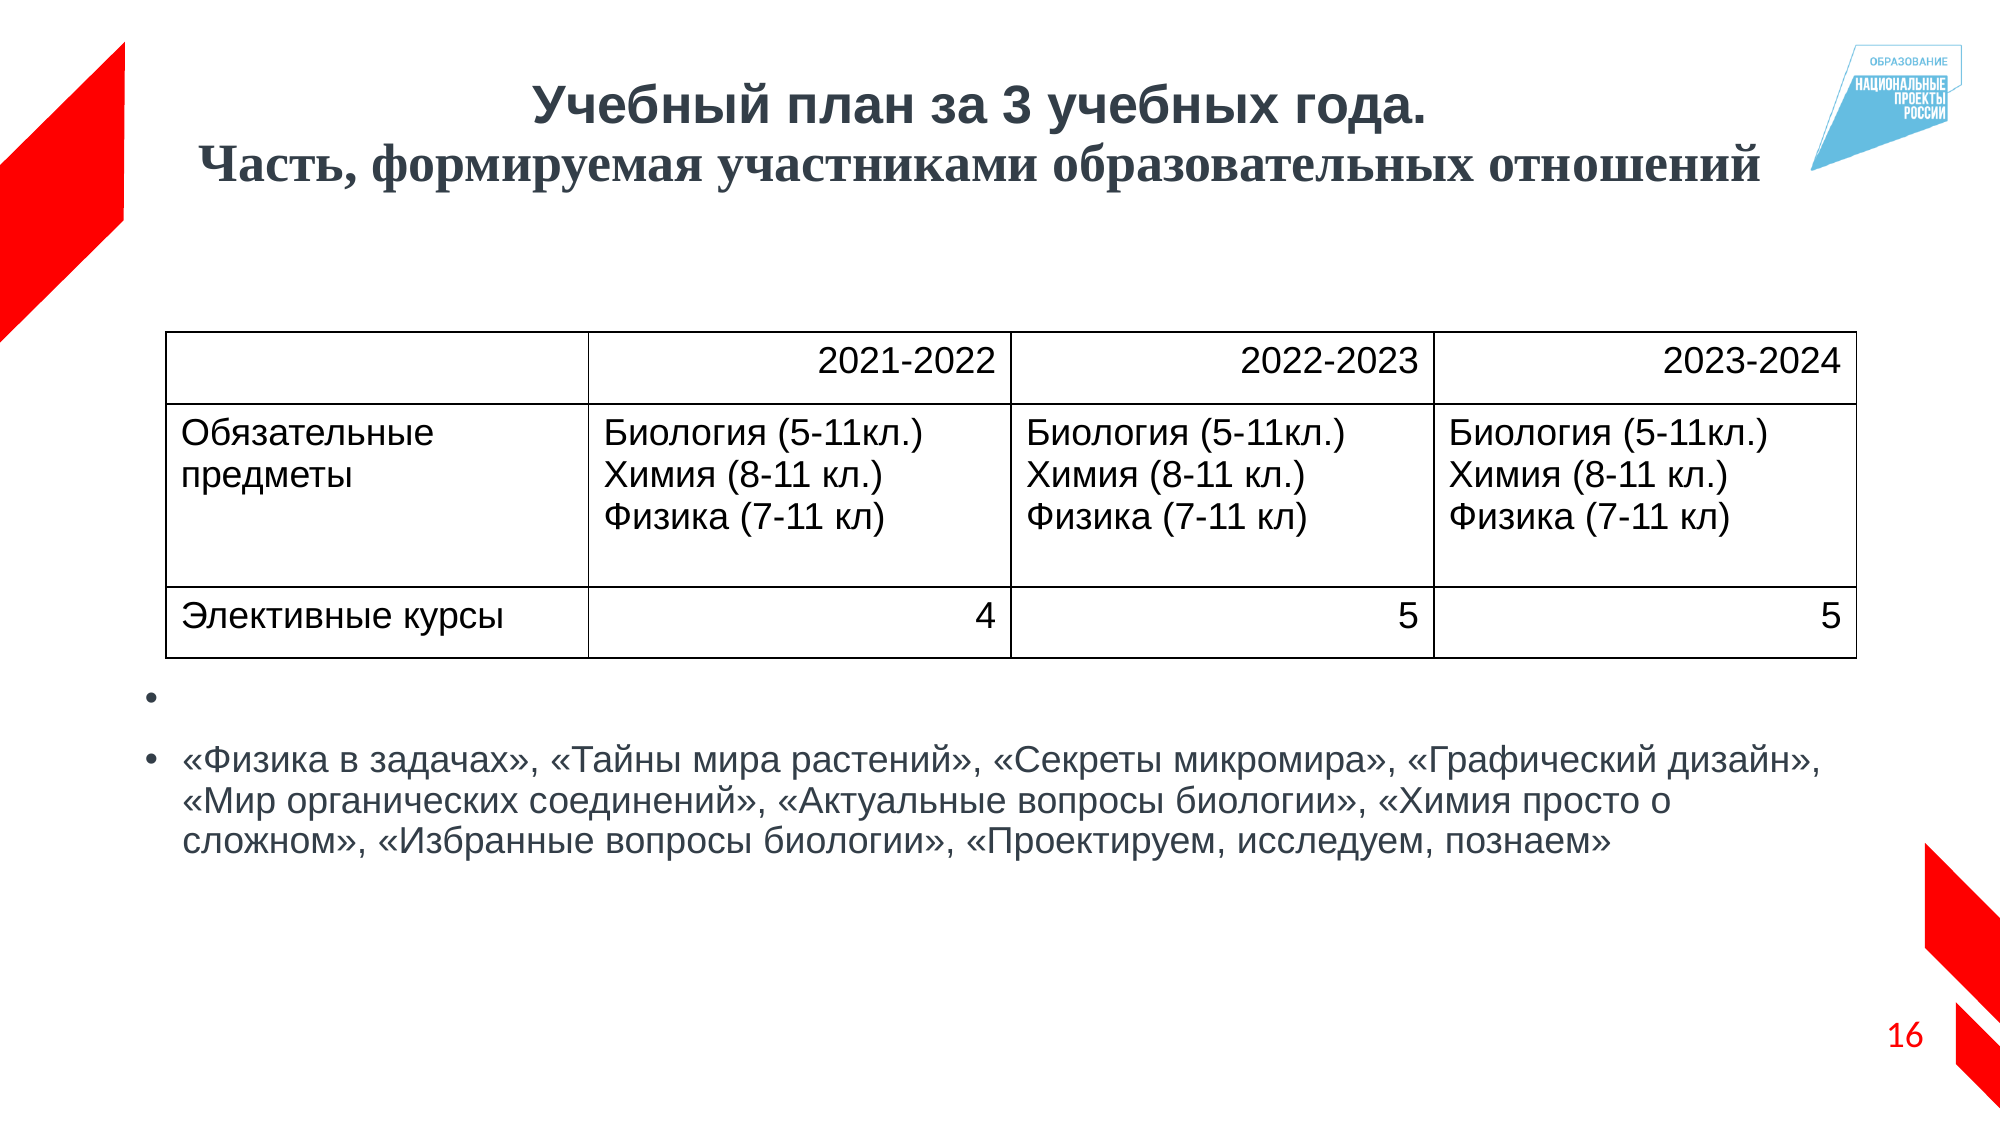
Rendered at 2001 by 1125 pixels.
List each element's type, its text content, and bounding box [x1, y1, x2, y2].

table_cell Биология (5-11кл.) Химия (8-11 кл.) Физика (7-11 кл) [1435, 405, 1856, 586]
list «Физика в задачах», «Тайны мира растений», «Секреты микромира», «Графический дизайн», «Мир органических соединений», «Актуальные вопросы биологии», «Химия просто о сложном», «Избранные вопросы биологии», «Проектируем, исследуем, познаем» [136, 298, 1863, 1014]
table_cell Элективные курсы [167, 588, 588, 657]
table_cell Обязательные предметы [167, 405, 588, 586]
table_cell 5 [1012, 588, 1433, 657]
table_cell Биология (5-11кл.) Химия (8-11 кл.) Физика (7-11 кл) [589, 405, 1010, 586]
picture [1802, 41, 1963, 175]
table_header 2022-2023 [1012, 333, 1433, 403]
table_header [167, 333, 588, 403]
table_header 2021-2022 [589, 333, 1010, 403]
table_cell 5 [1435, 588, 1856, 657]
table_cell Биология (5-11кл.) Химия (8-11 кл.) Физика (7-11 кл) [1012, 405, 1433, 586]
table_header 2023-2024 [1435, 333, 1856, 403]
title Учебный план за 3 учебных года. Часть, формируемая участниками образовательных отношений [180, 59, 1781, 211]
table_cell 4 [589, 588, 1010, 657]
